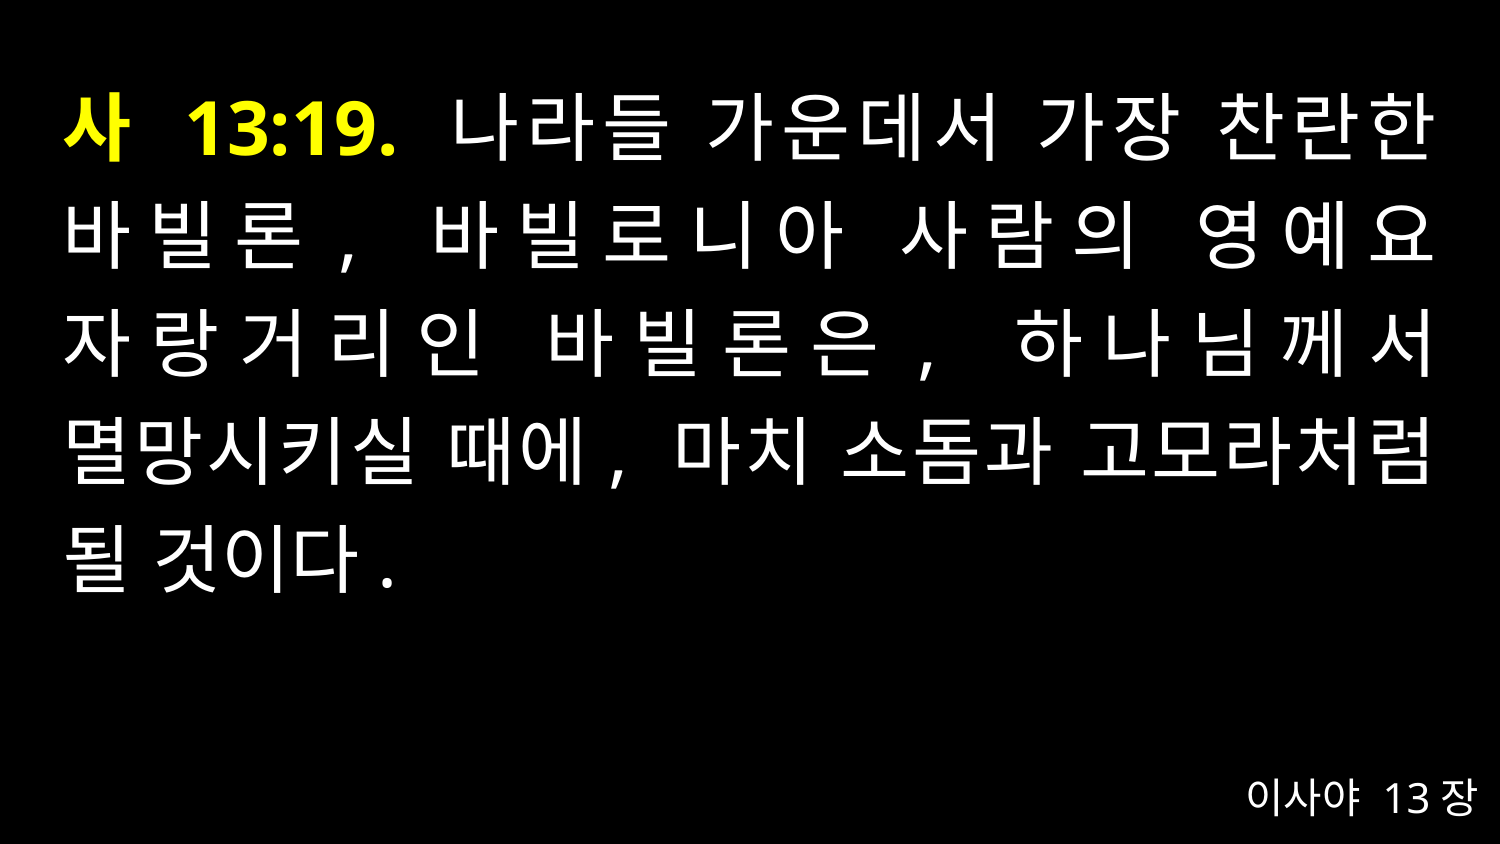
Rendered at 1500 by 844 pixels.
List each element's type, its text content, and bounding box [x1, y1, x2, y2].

title 사 13:19. 나라들 가운데서 가장 찬란한 바빌론, 바빌로니아 사람의 영예요 자랑거리인 바빌론은, 하나님께서 멸망시키실 때에, 마치 소돔과 고모라처럼 될 것이다. [0, 0, 1500, 844]
subtitle 이사야 13장 [916, 770, 1500, 844]
